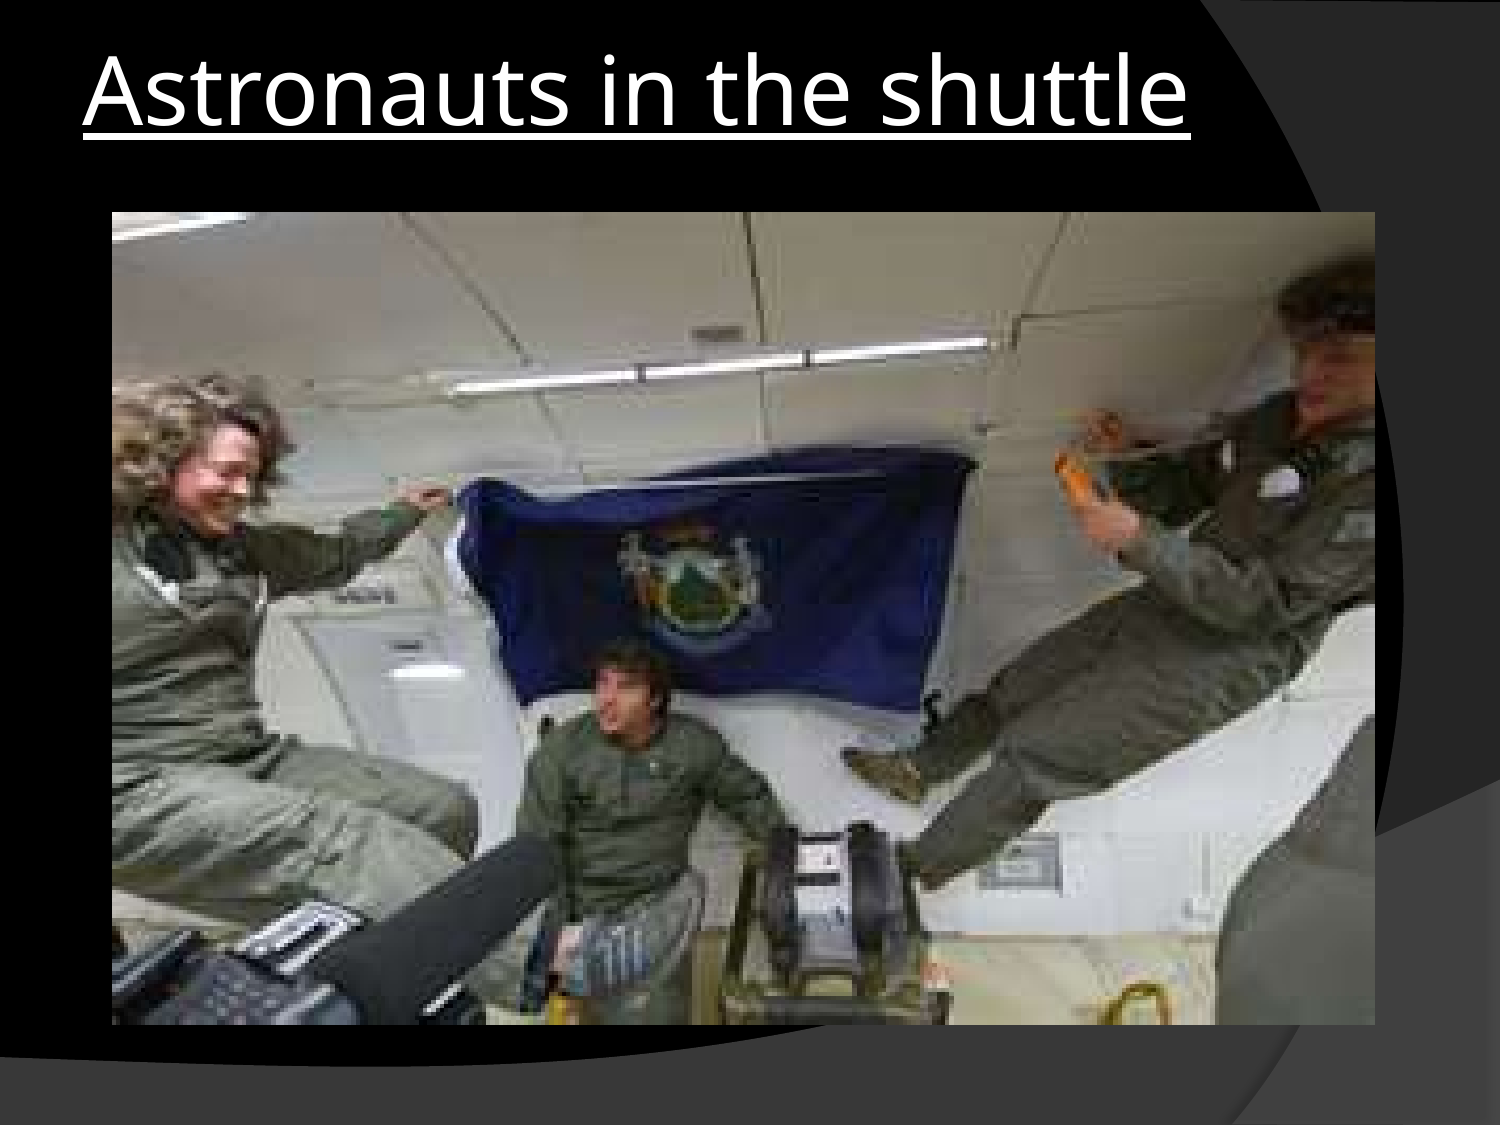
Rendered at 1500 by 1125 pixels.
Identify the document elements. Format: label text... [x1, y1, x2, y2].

title Astronauts in the shuttle [75, 0, 1425, 175]
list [112, 212, 1376, 1026]
